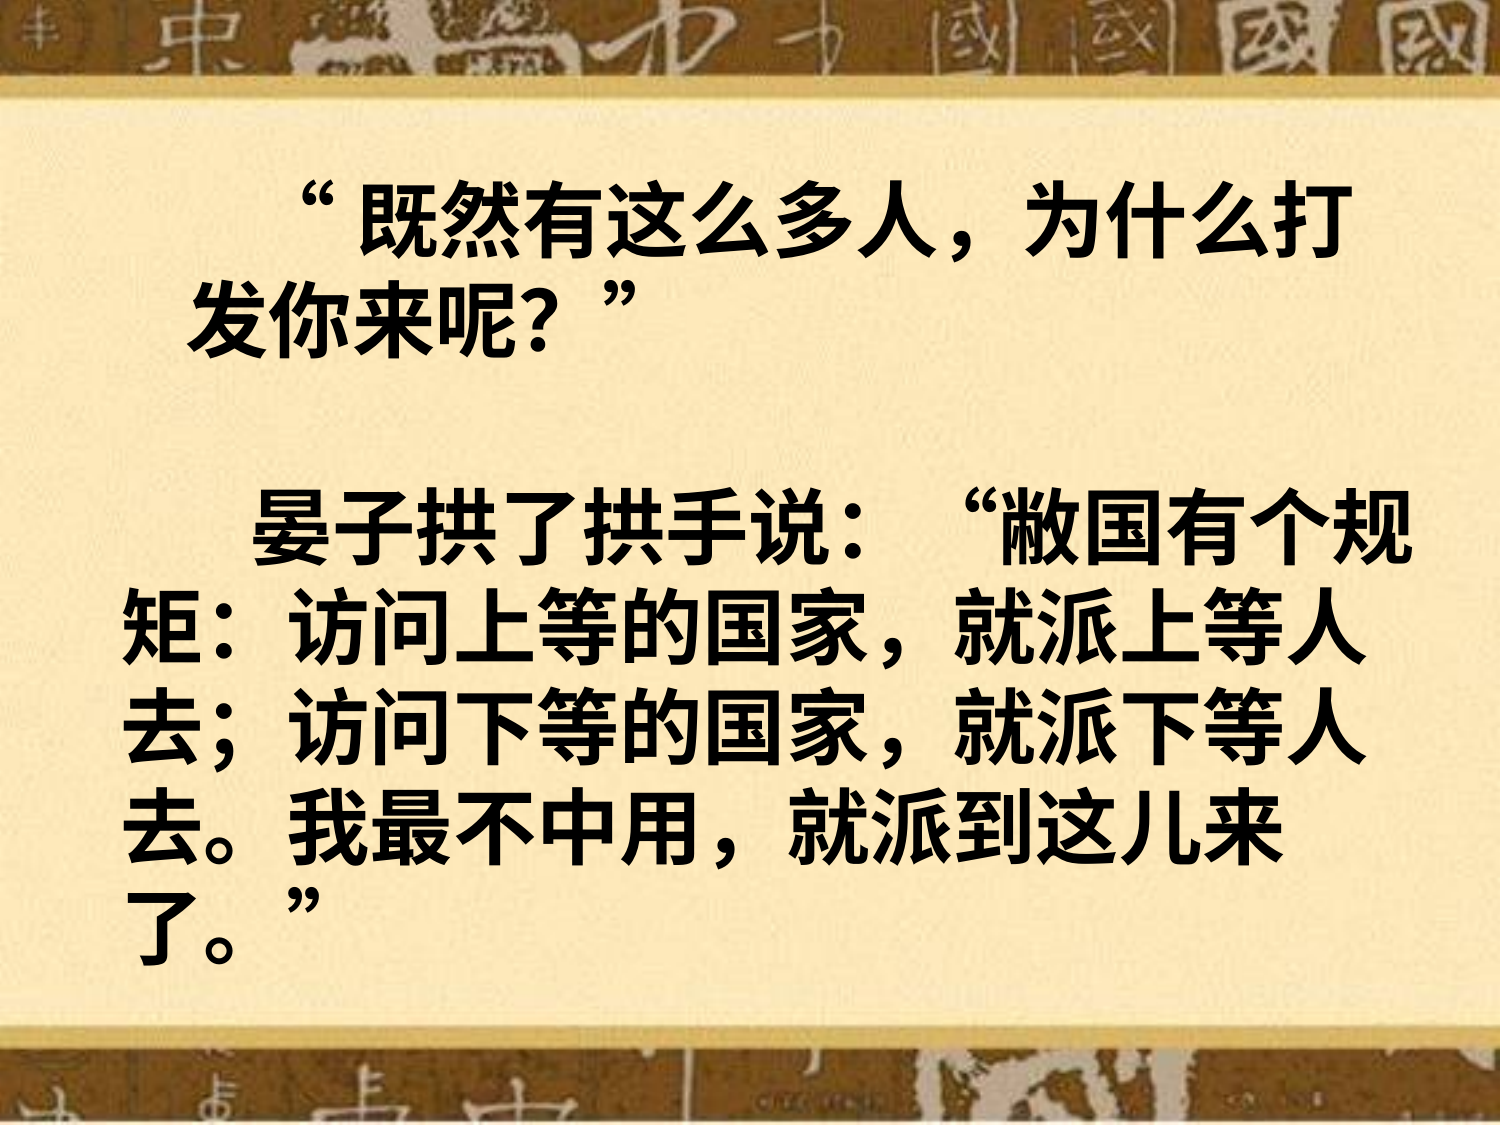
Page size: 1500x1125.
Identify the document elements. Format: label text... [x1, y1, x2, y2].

picture [0, 0, 1500, 1125]
text_box “既然有这么多人，为什么打发你来呢？” [171, 160, 1412, 376]
text_box 晏子拱了拱手说：“敝国有个规矩：访问上等的国家，就派上等人去；访问下等的国家，就派下等人去。我最不中用，就派到这儿来了。” [49, 467, 1500, 858]
